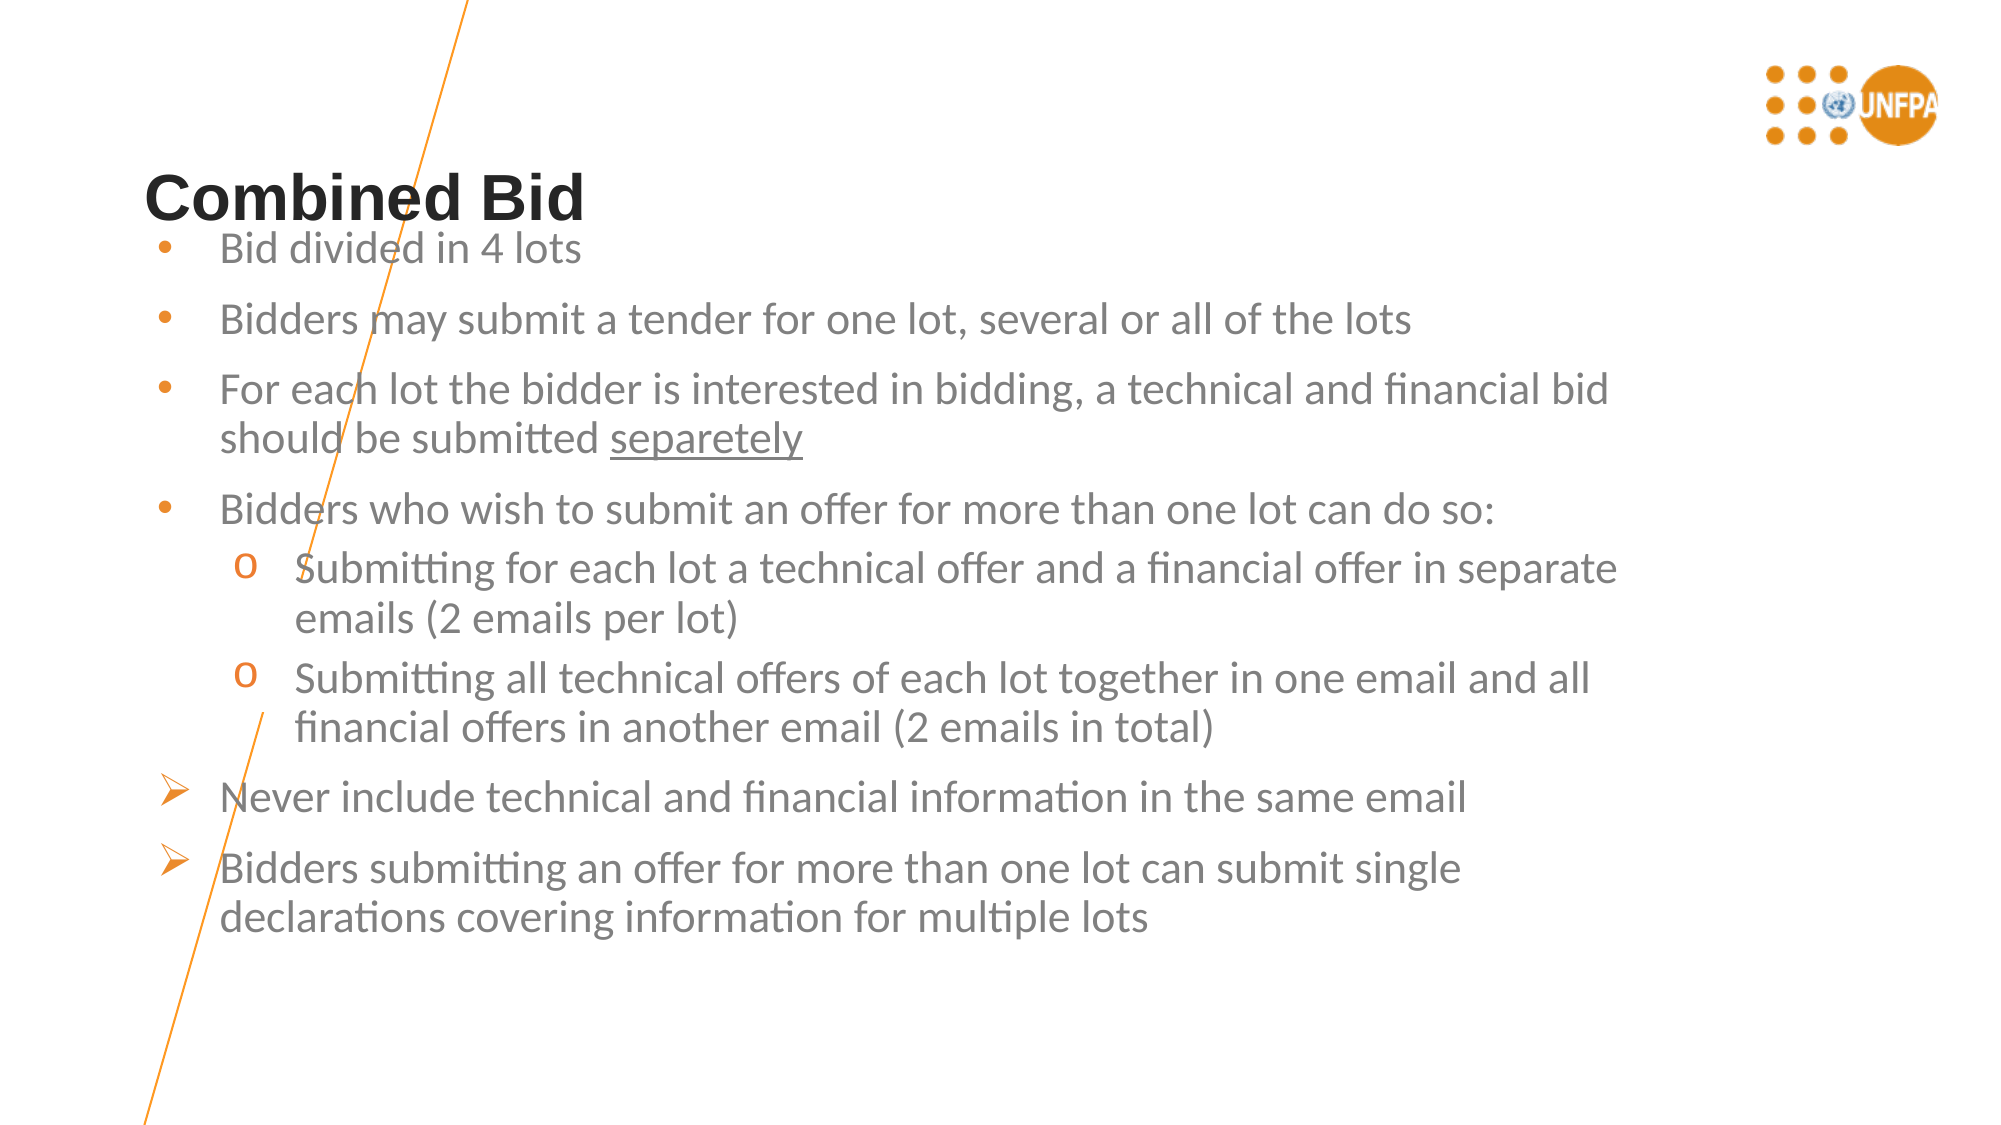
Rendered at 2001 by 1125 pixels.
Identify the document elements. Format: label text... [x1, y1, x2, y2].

list Bid divided in 4 lots Bidders may submit a tender for one lot, several or all of the lots For each lot the bidder is interested in bidding, a technical and financial bid should be submitted separetely Bidders who wish to submit an offer for more than one lot can do so: Submitting for each lot a technical offer and a financial offer in separate emails (2 emails per lot) Submitting all technical offers of each lot together in one email and all financial offers in another email (2 emails in total) Never include technical and financial information in the same email Bidders submitting an offer for more than one lot can submit single declarations covering information for multiple lots [129, 216, 1697, 989]
title Combined Bid [129, 167, 1677, 216]
picture [1766, 65, 1939, 146]
